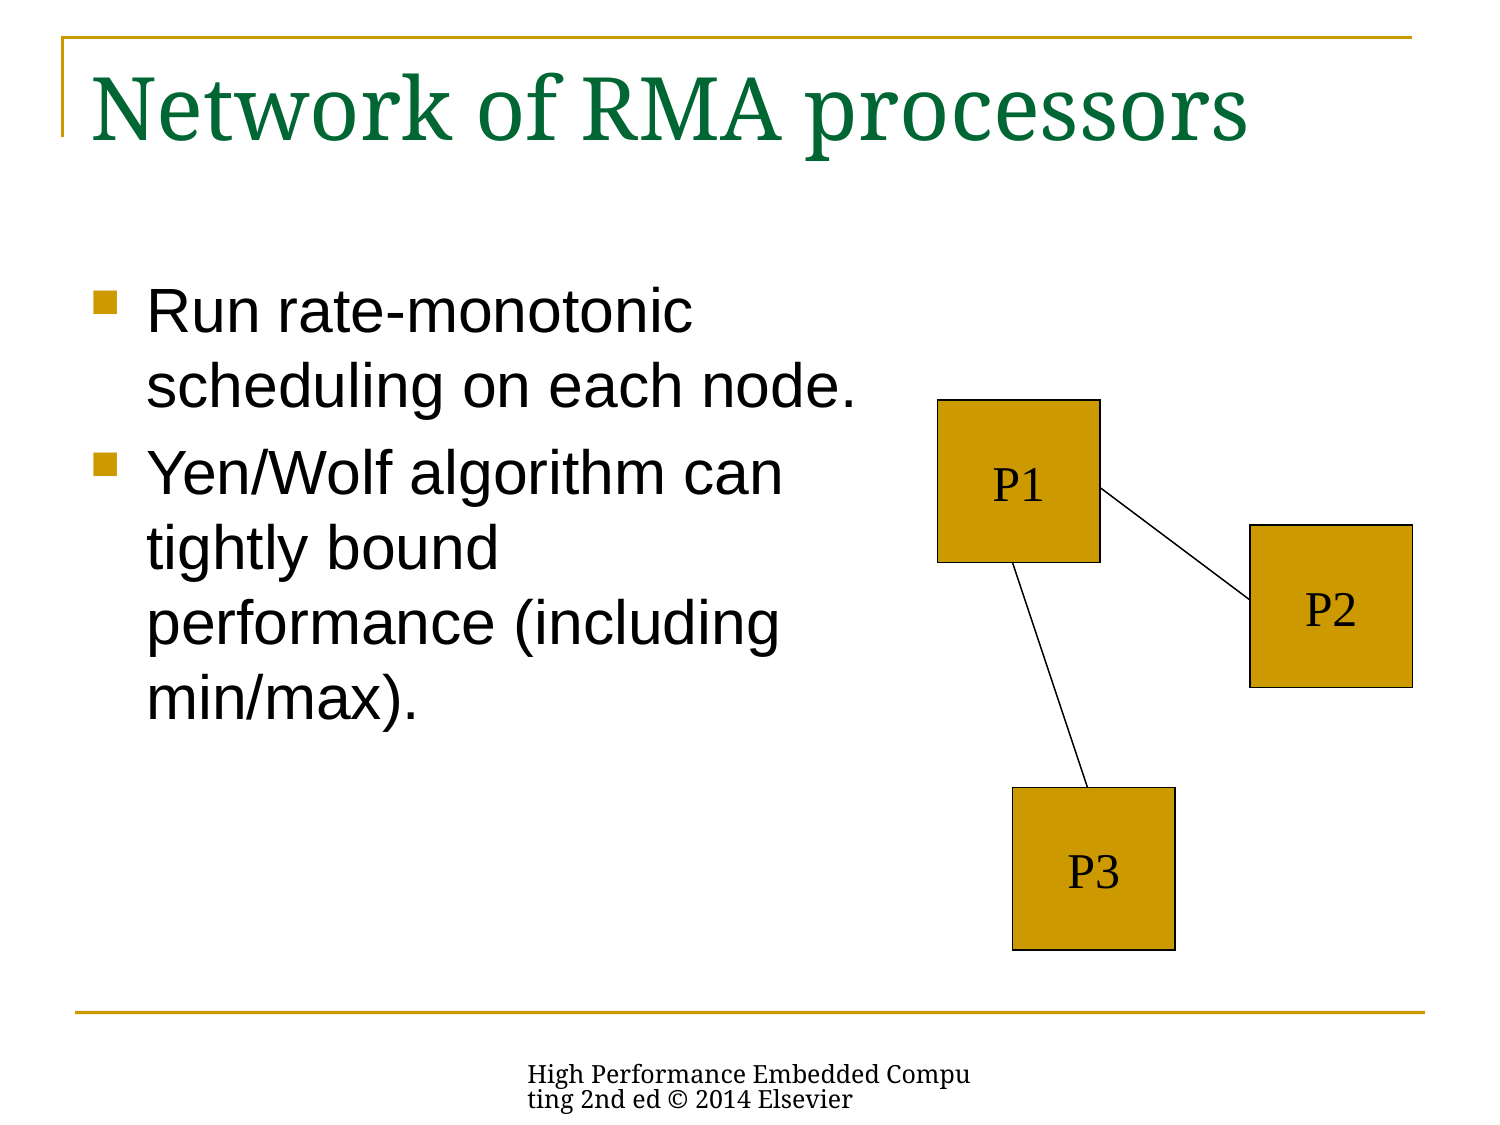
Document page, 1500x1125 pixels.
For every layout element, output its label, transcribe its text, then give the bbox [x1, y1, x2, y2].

footer High Performance Embedded Computing 2nd ed © 2014 Elsevier [512, 1025, 988, 1100]
text_box P3 [1012, 787, 1175, 950]
list Run rate-monotonic scheduling on each node. Yen/Wolf algorithm can tightly bound performance (including min/max). [75, 262, 880, 1006]
text_box P2 [1249, 524, 1413, 688]
text_box P1 [937, 399, 1100, 563]
title Network of RMA processors [75, 45, 1425, 233]
